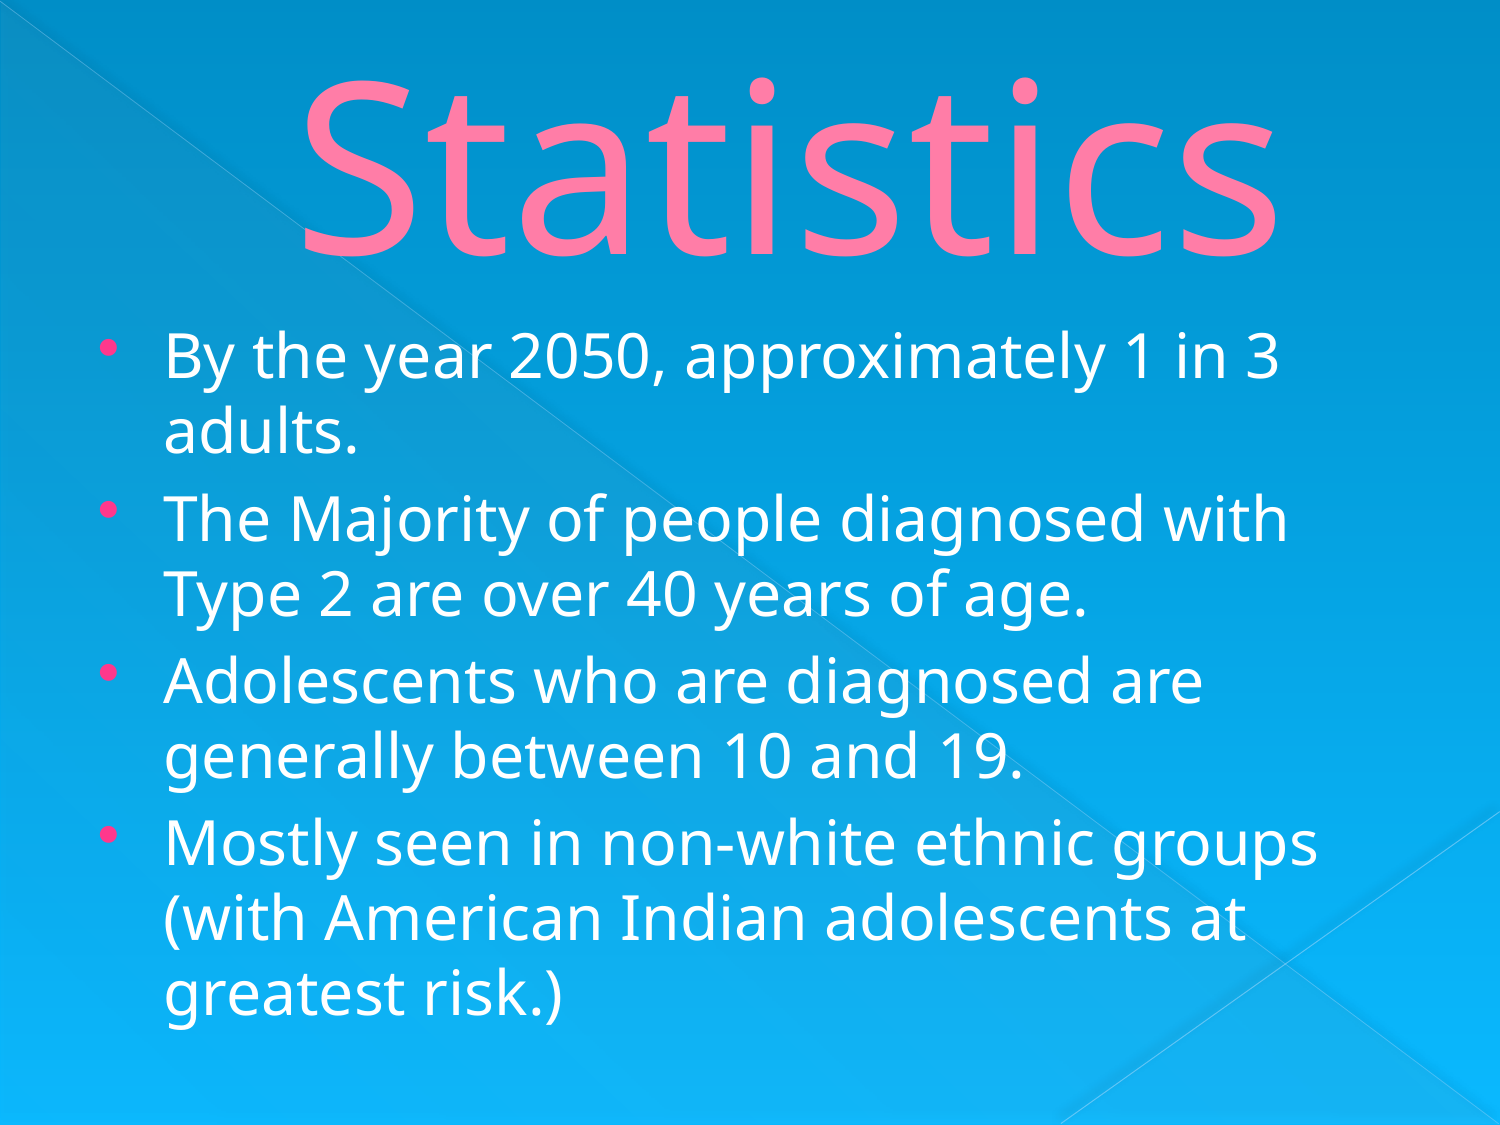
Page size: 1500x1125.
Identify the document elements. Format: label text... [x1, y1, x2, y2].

list By the year 2050, approximately 1 in 3 adults. The Majority of people diagnosed with Type 2 are over 40 years of age. Adolescents who are diagnosed are generally between 10 and 19. Mostly seen in non-white ethnic groups (with American Indian adolescents at greatest risk.) [75, 308, 1425, 1059]
title Statistics [75, 43, 1425, 274]
